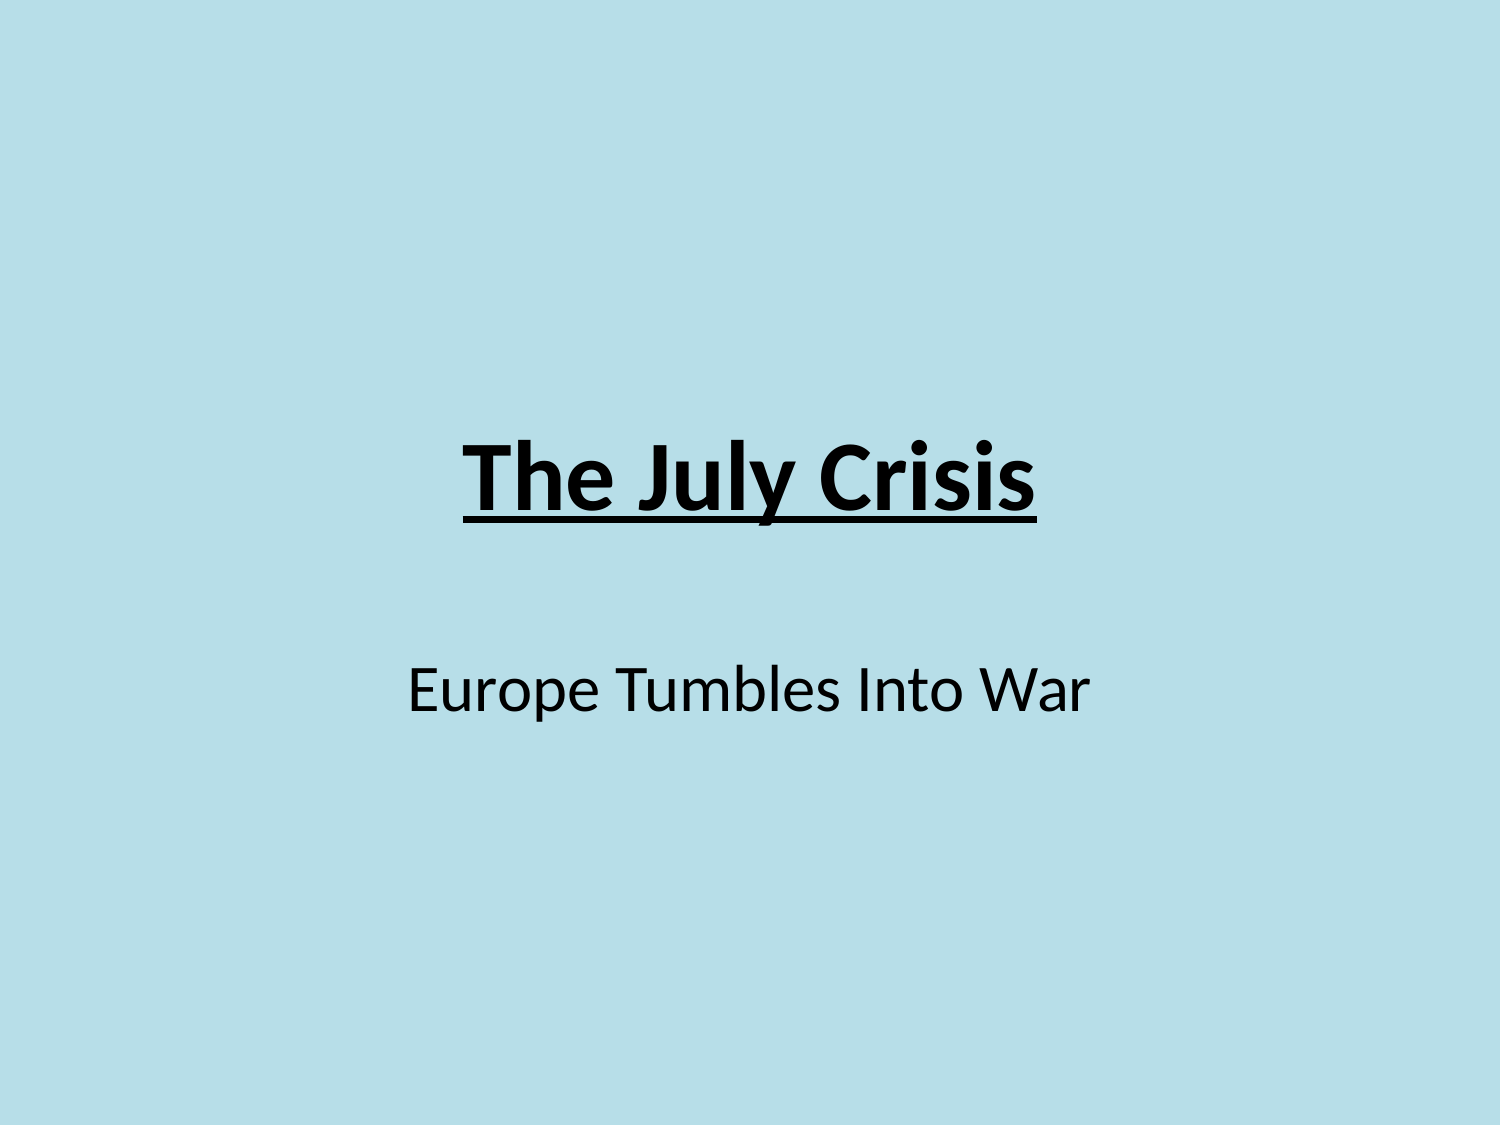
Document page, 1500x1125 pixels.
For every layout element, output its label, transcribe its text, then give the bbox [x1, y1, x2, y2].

title The July Crisis [112, 349, 1388, 591]
subtitle Europe Tumbles Into War [225, 637, 1275, 925]
